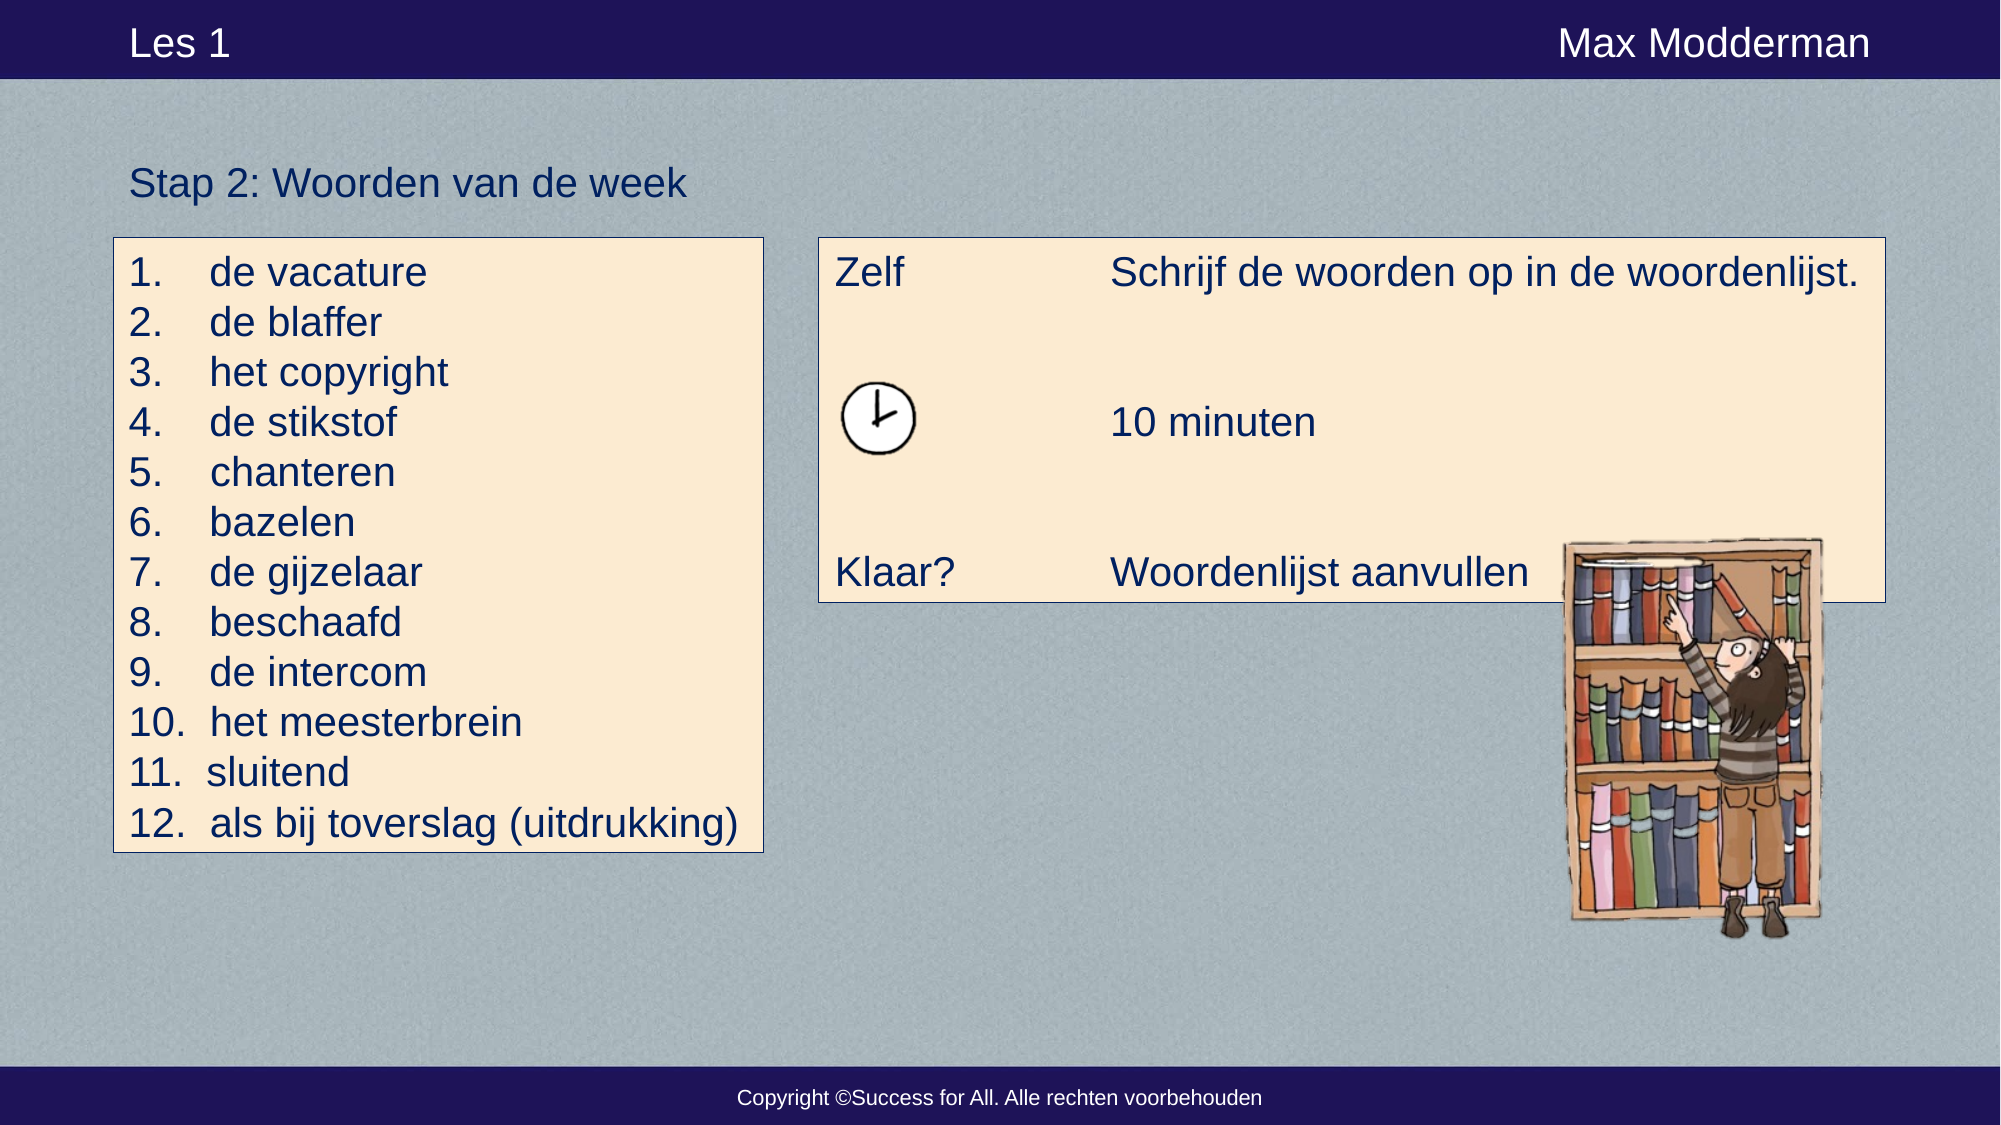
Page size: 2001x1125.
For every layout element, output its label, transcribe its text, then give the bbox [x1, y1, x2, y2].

text_box 1. de vacature 2. de blaffer 3. het copyright 4. de stikstof 5. chanteren 6. bazelen 7. de gijzelaar 8. beschaafd 9. de intercom 10. het meesterbrein 11. sluitend 12. als bij toverslag (uitdrukking) [113, 237, 764, 853]
text_box Les 1 [114, 8, 354, 73]
text_box Stap 2: Woorden van de week [113, 148, 1635, 214]
text_box Zelf Schrijf de woorden op in de woordenlijst. 10 minuten Klaar? Woordenlijst aanvullen [818, 237, 1886, 603]
text_box Max Modderman [999, 8, 1886, 123]
text_box Copyright ©Success for All. Alle rechten voorbehouden [0, 1076, 2000, 1125]
picture [0, 0, 2001, 1125]
